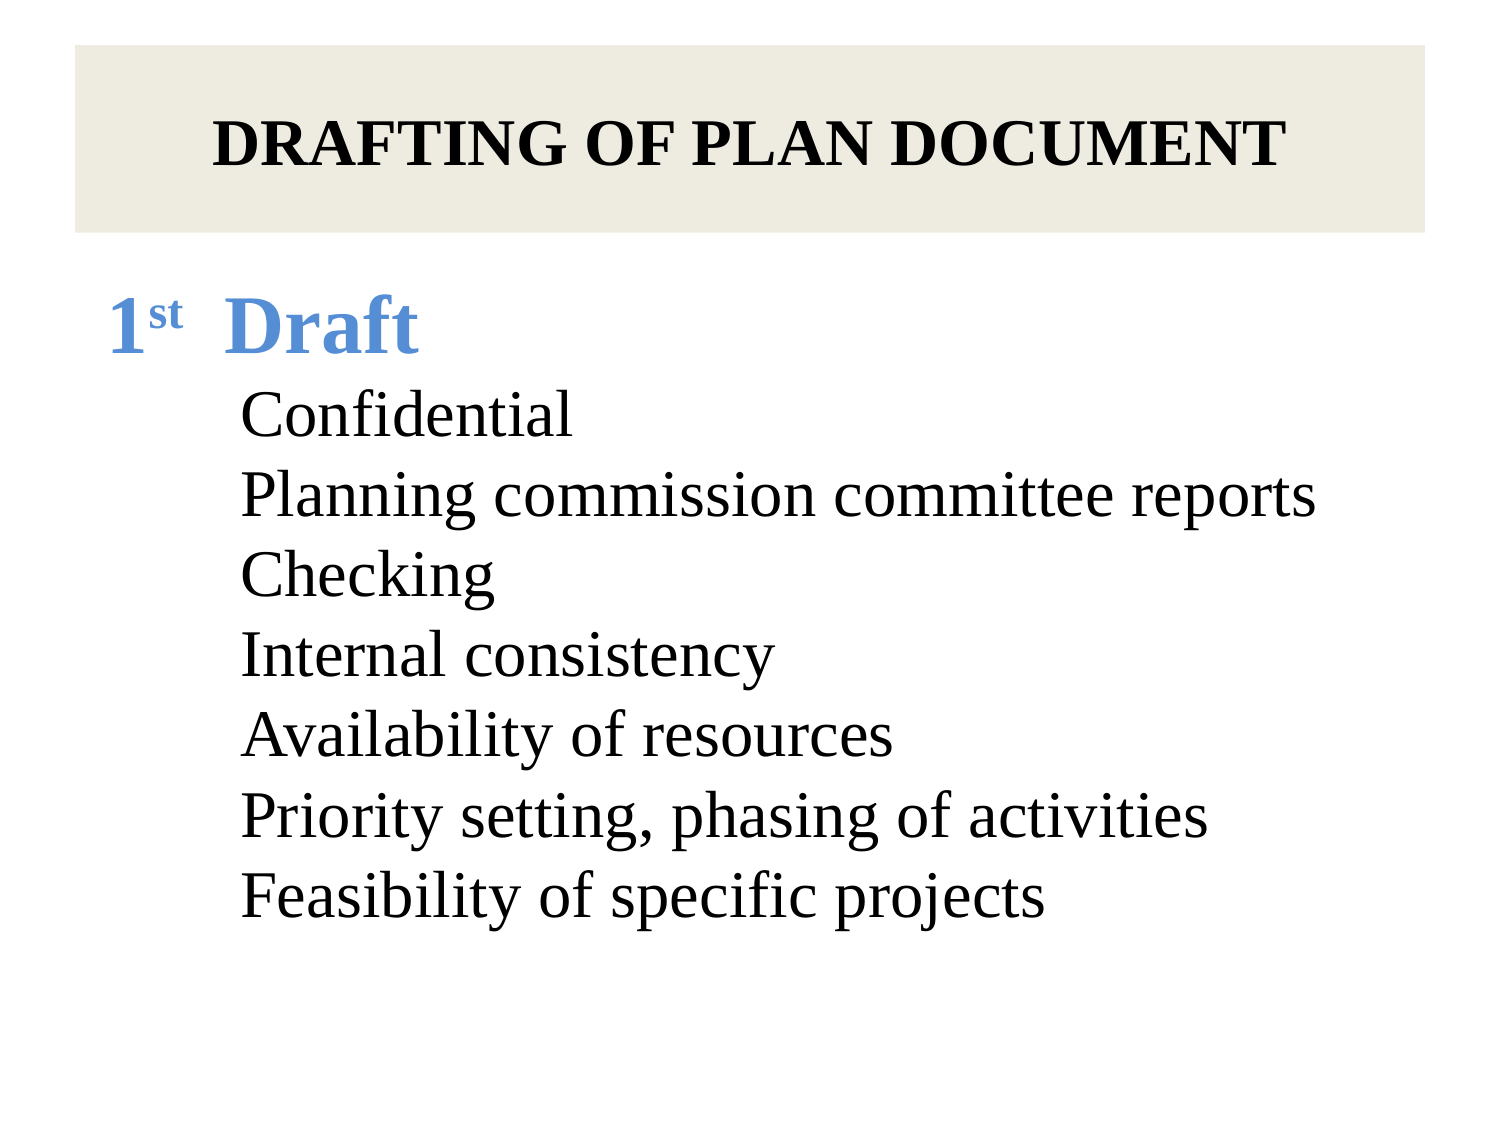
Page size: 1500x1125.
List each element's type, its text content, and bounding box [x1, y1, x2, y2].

title DRAFTING OF PLAN DOCUMENT [75, 45, 1425, 233]
list 1st Draft Confidential Planning commission committee reports Checking Internal consistency Availability of resources Priority setting, phasing of activities Feasibility of specific projects [75, 262, 1425, 1005]
